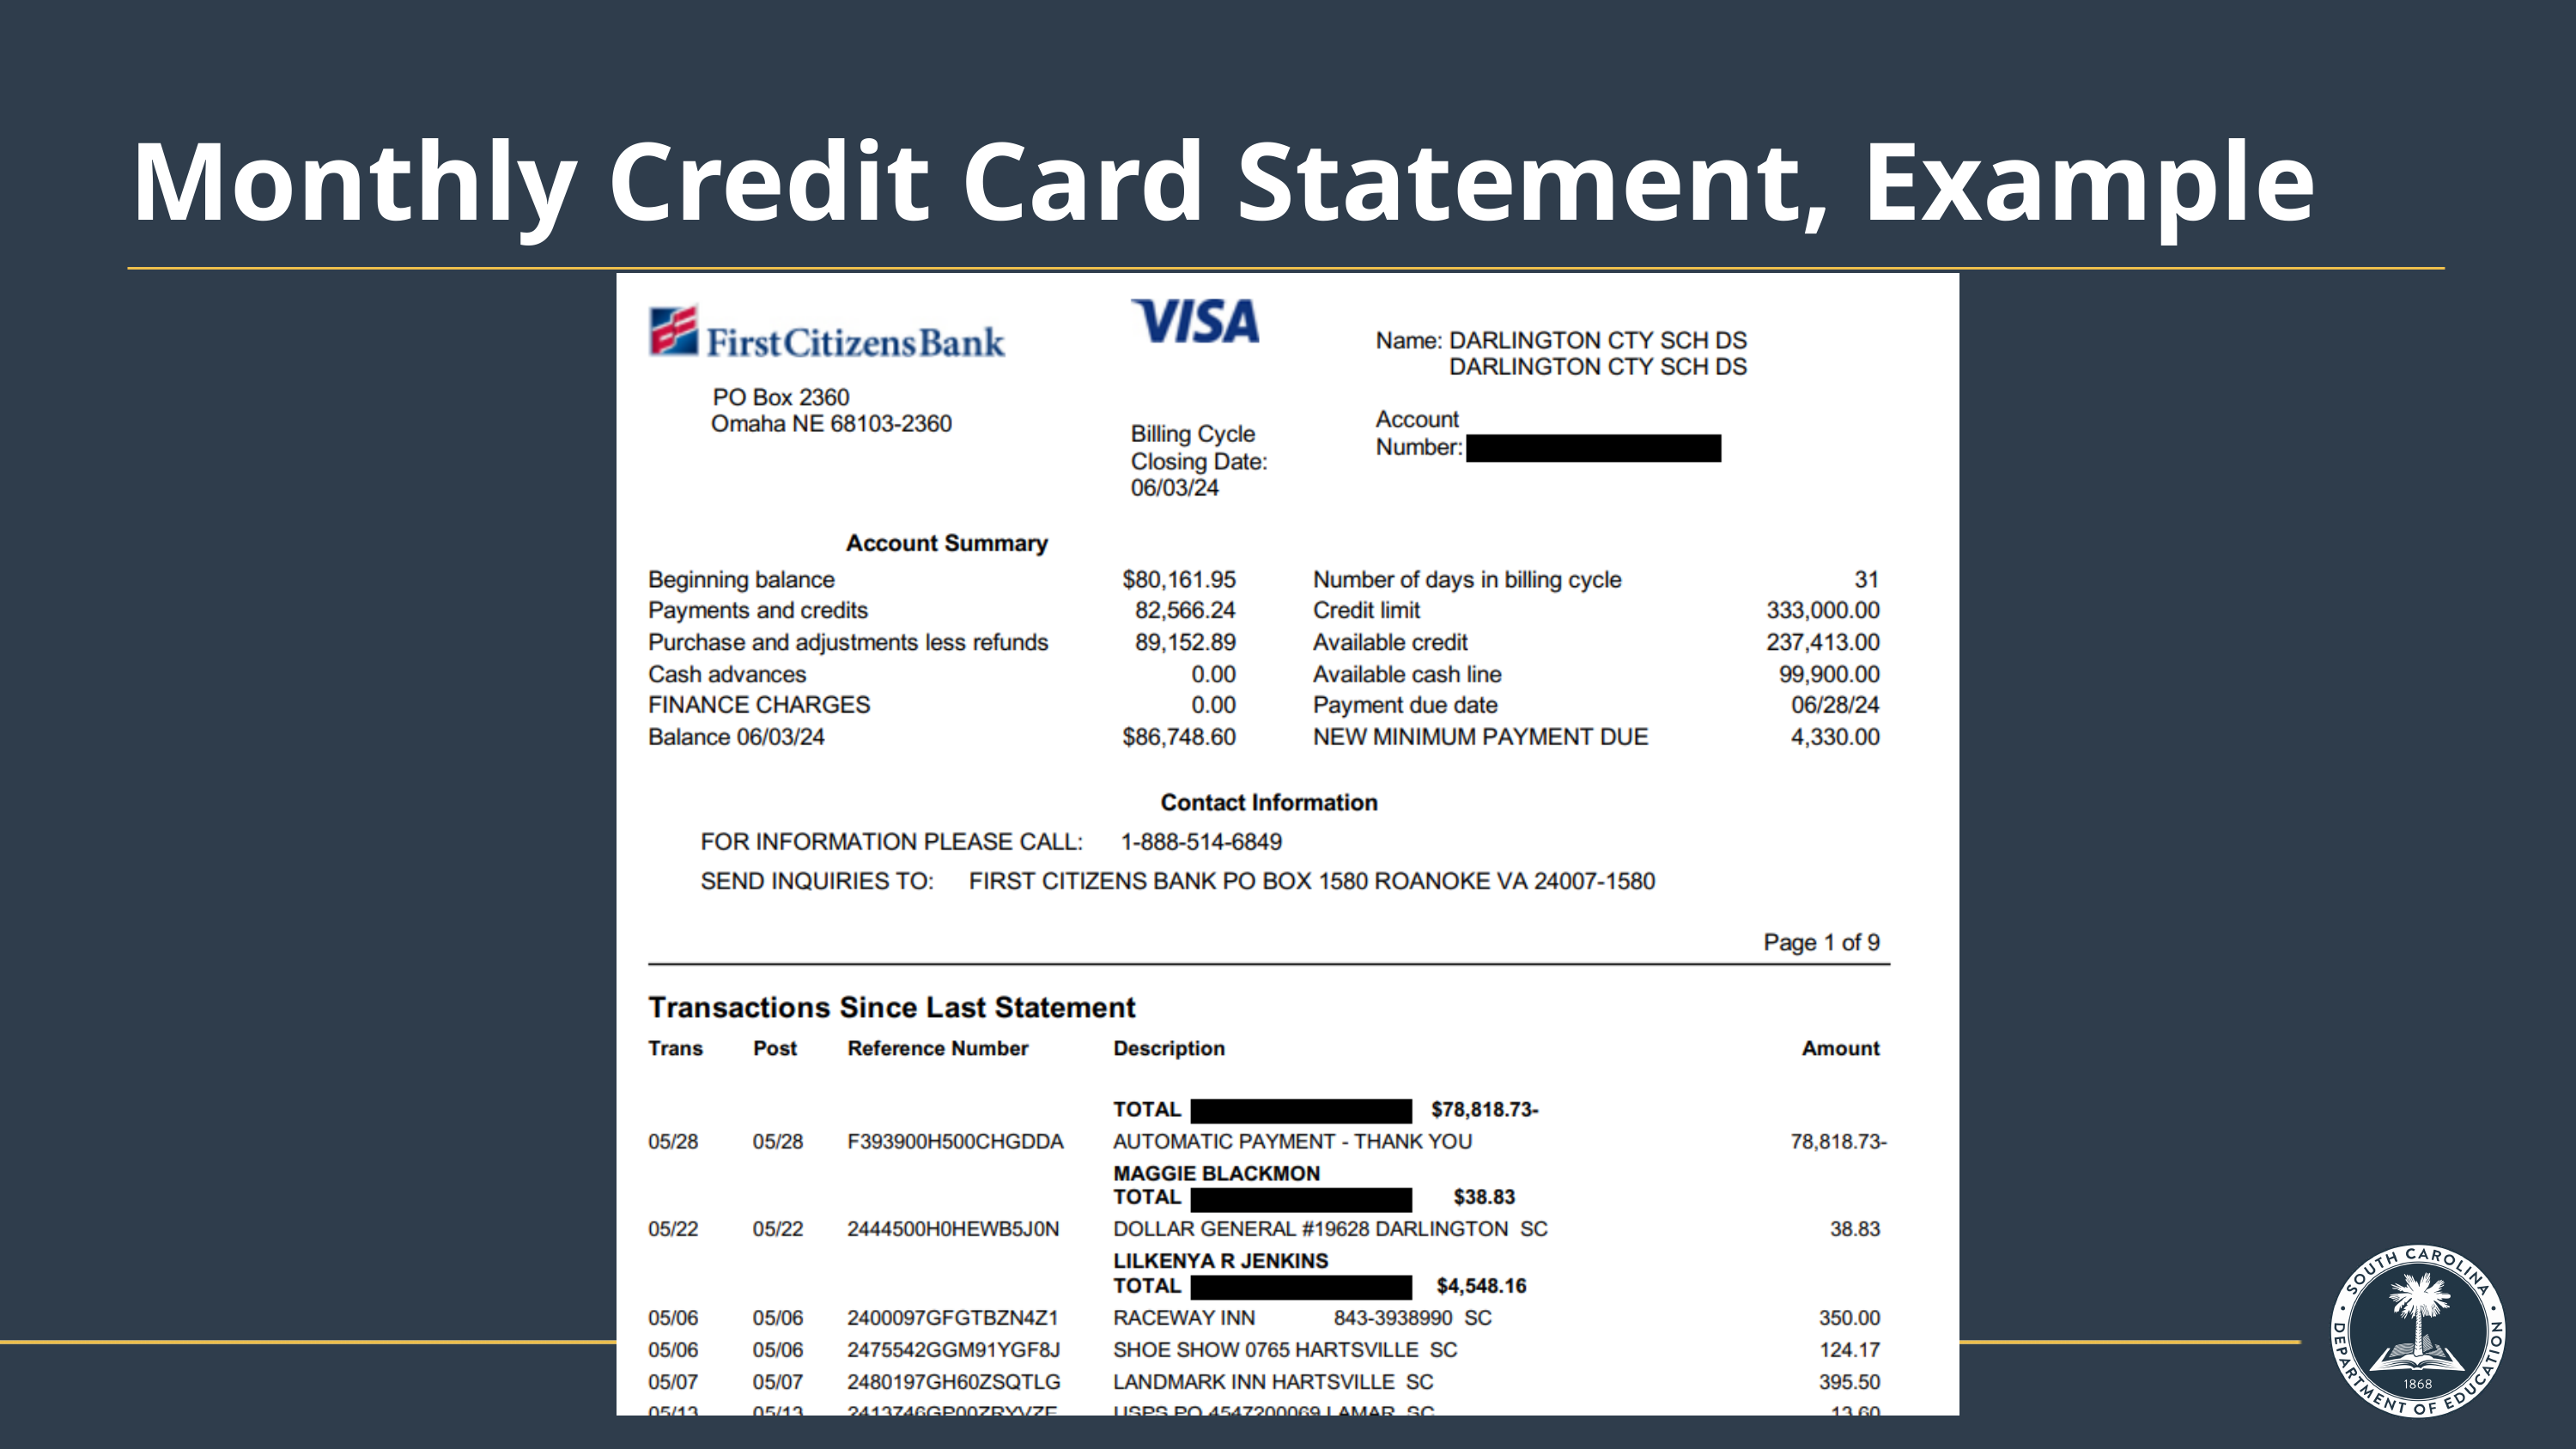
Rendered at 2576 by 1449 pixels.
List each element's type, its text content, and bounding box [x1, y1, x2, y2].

title Monthly Credit Card Statement, Example [129, 56, 2447, 299]
picture [2329, 1243, 2507, 1420]
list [617, 273, 1959, 1416]
